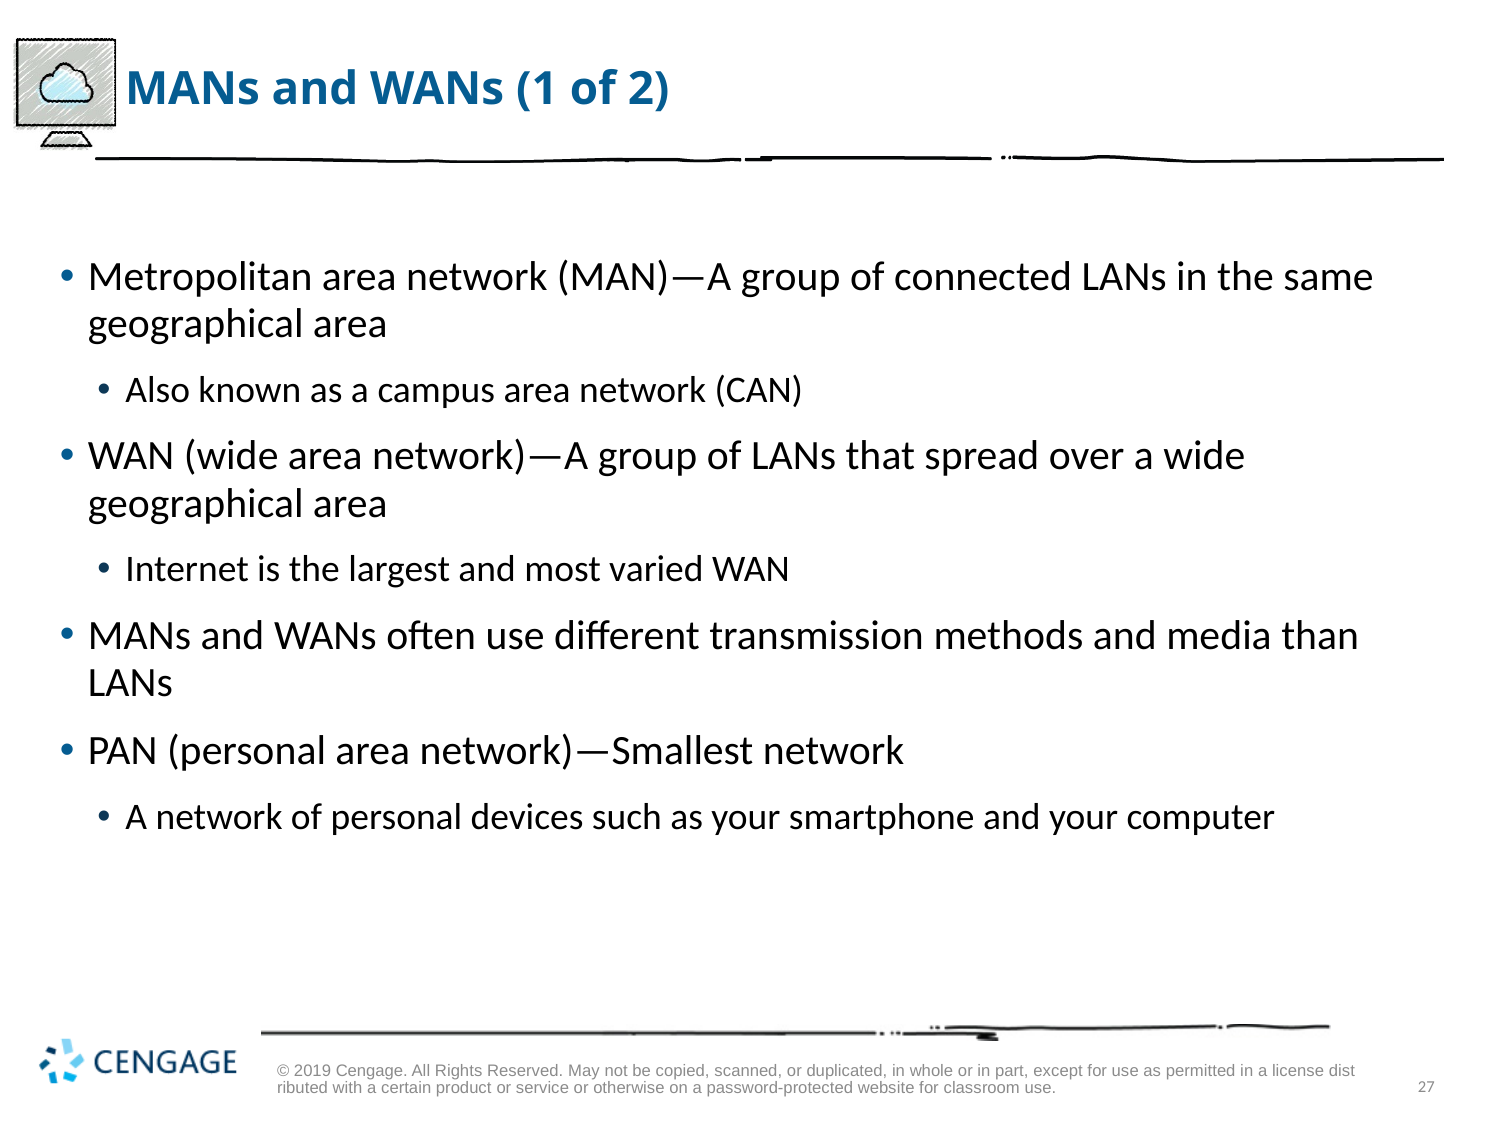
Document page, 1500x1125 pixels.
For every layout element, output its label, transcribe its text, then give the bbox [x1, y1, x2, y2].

picture [95, 155, 1444, 163]
list Metropolitan area network (MAN)—A group of connected LANs in the same geographical area Also known as a campus area network (CAN) WAN (wide area network)—A group of LANs that spread over a wide geographical area Internet is the largest and most varied WAN MANs and WANs often use different transmission methods and media than LANs PAN (personal area network)—Smallest network A network of personal devices such as your smartphone and your computer [59, 252, 1441, 844]
picture [13, 36, 117, 151]
picture [261, 1024, 1331, 1041]
picture [19, 1025, 249, 1096]
title MANs and WANs (1 of 2) [125, 66, 1442, 116]
footer © 2019 Cengage. All Rights Reserved. May not be copied, scanned, or duplicated, in whole or in part, except for use as permitted in a license distributed with a certain product or service or otherwise on a password-protected website for classroom use. [262, 1050, 1375, 1091]
